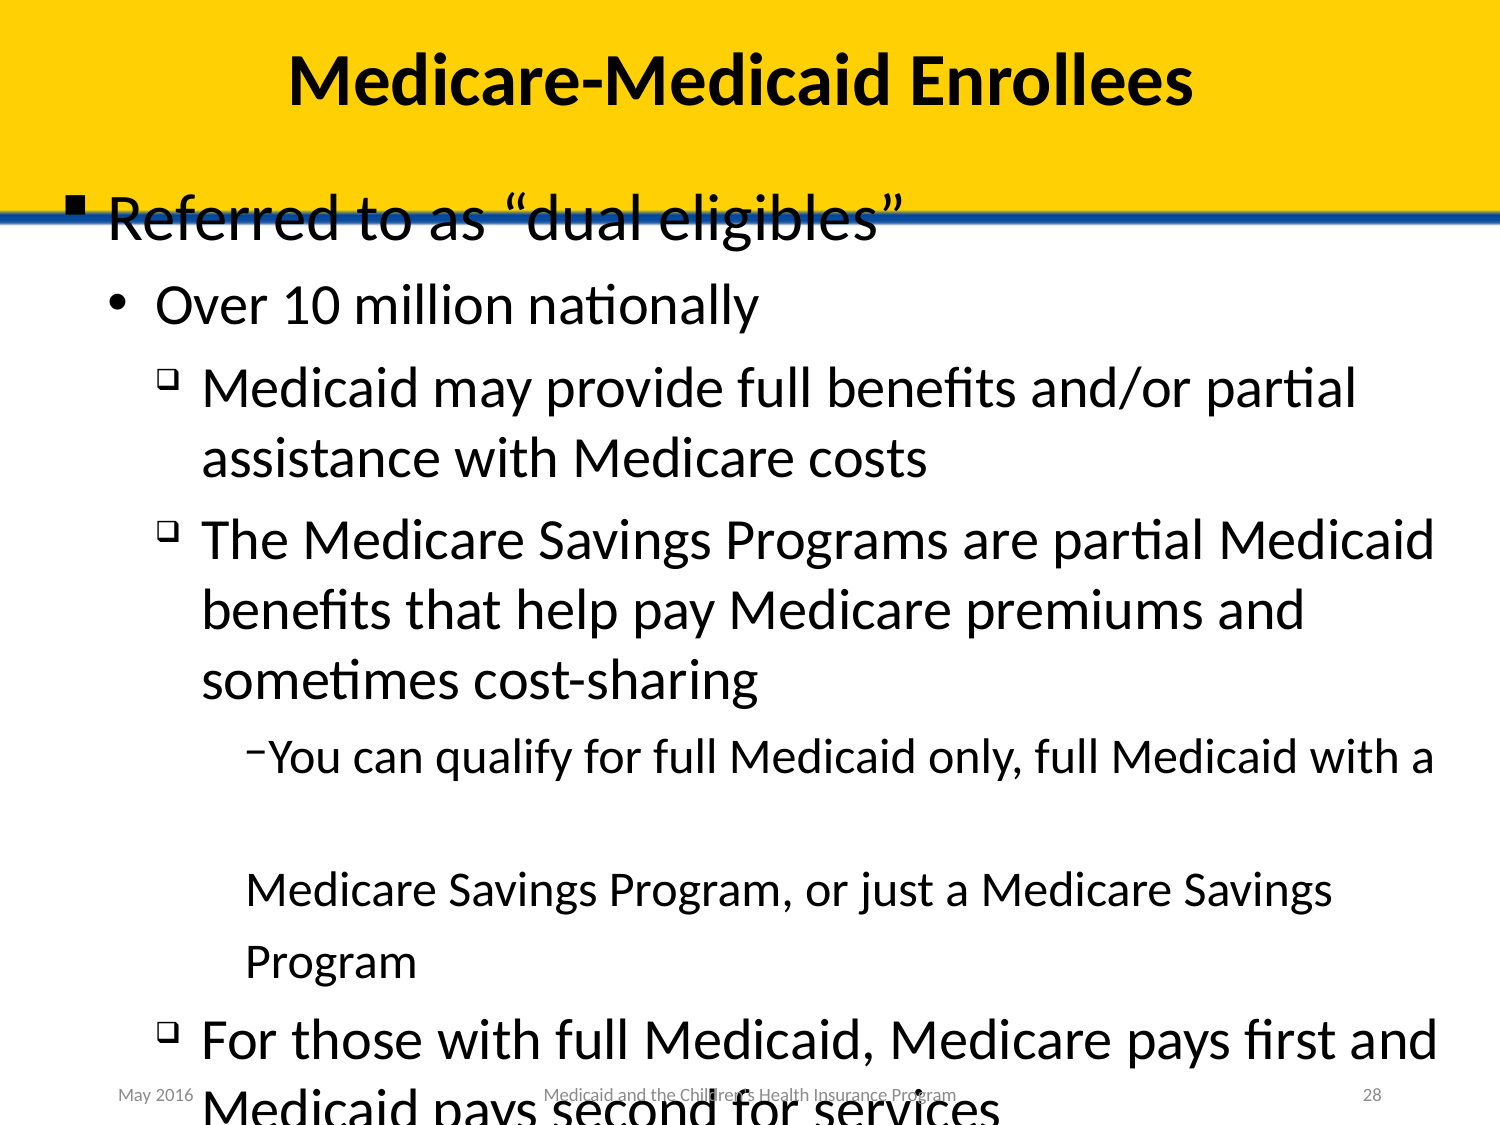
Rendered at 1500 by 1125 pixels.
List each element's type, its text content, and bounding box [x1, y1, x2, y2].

title Medicare-Medicaid Enrollees [103, 2, 1397, 161]
footer Medicaid and the Children's Health Insurance Program [496, 1063, 1004, 1124]
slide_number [103, 1063, 441, 1124]
list Referred to as “dual eligibles” Over 10 million nationally Medicaid may provide full benefits and/or partial assistance with Medicare costs The Medicare Savings Programs are partial Medicaid benefits that help pay Medicare premiums and sometimes cost-sharing You can qualify for full Medicaid only, full Medicaid with a Medicare Savings Program, or just a Medicare Savings Program For those with full Medicaid, Medicare pays first and Medicaid pays second for services [45, 166, 1469, 993]
slide_number 28 [1059, 1063, 1397, 1124]
picture [0, 0, 1500, 1125]
